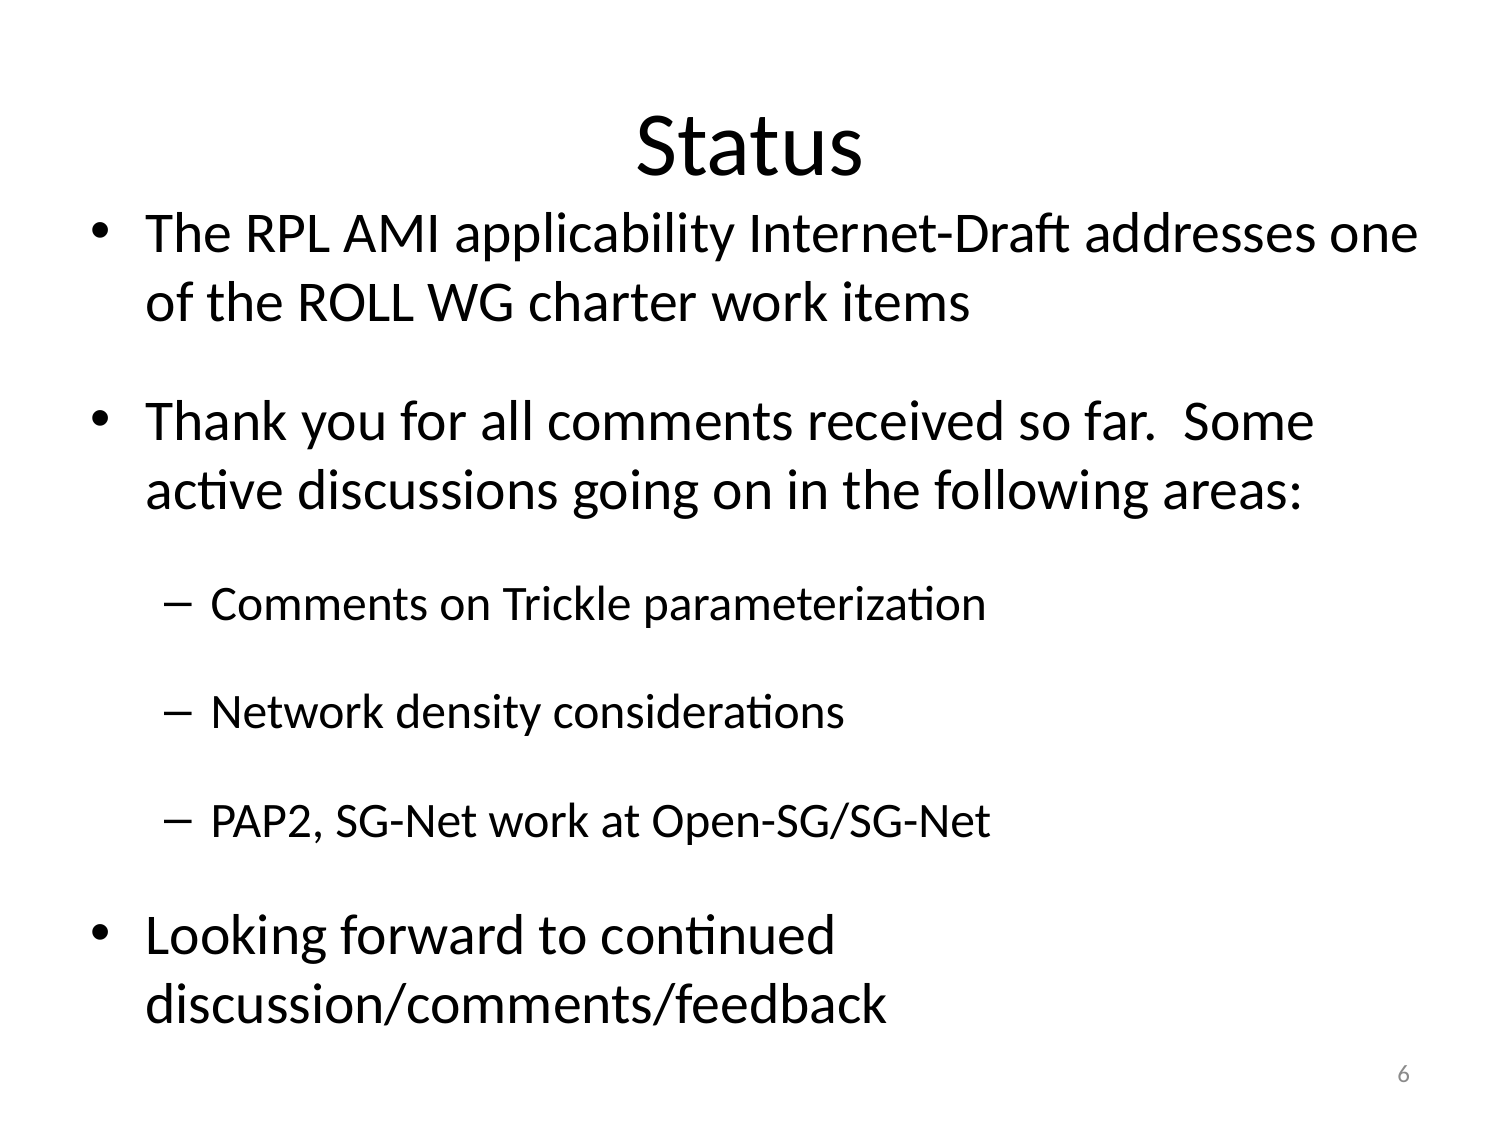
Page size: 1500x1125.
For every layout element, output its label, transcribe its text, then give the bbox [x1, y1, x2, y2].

title Status [75, 45, 1425, 187]
slide_number 6 [1074, 1042, 1425, 1103]
list The RPL AMI applicability Internet-Draft addresses one of the ROLL WG charter work items Thank you for all comments received so far. Some active discussions going on in the following areas: Comments on Trickle parameterization Network density considerations PAP2, SG-Net work at Open-SG/SG-Net Looking forward to continued discussion/comments/feedback [75, 187, 1450, 1050]
